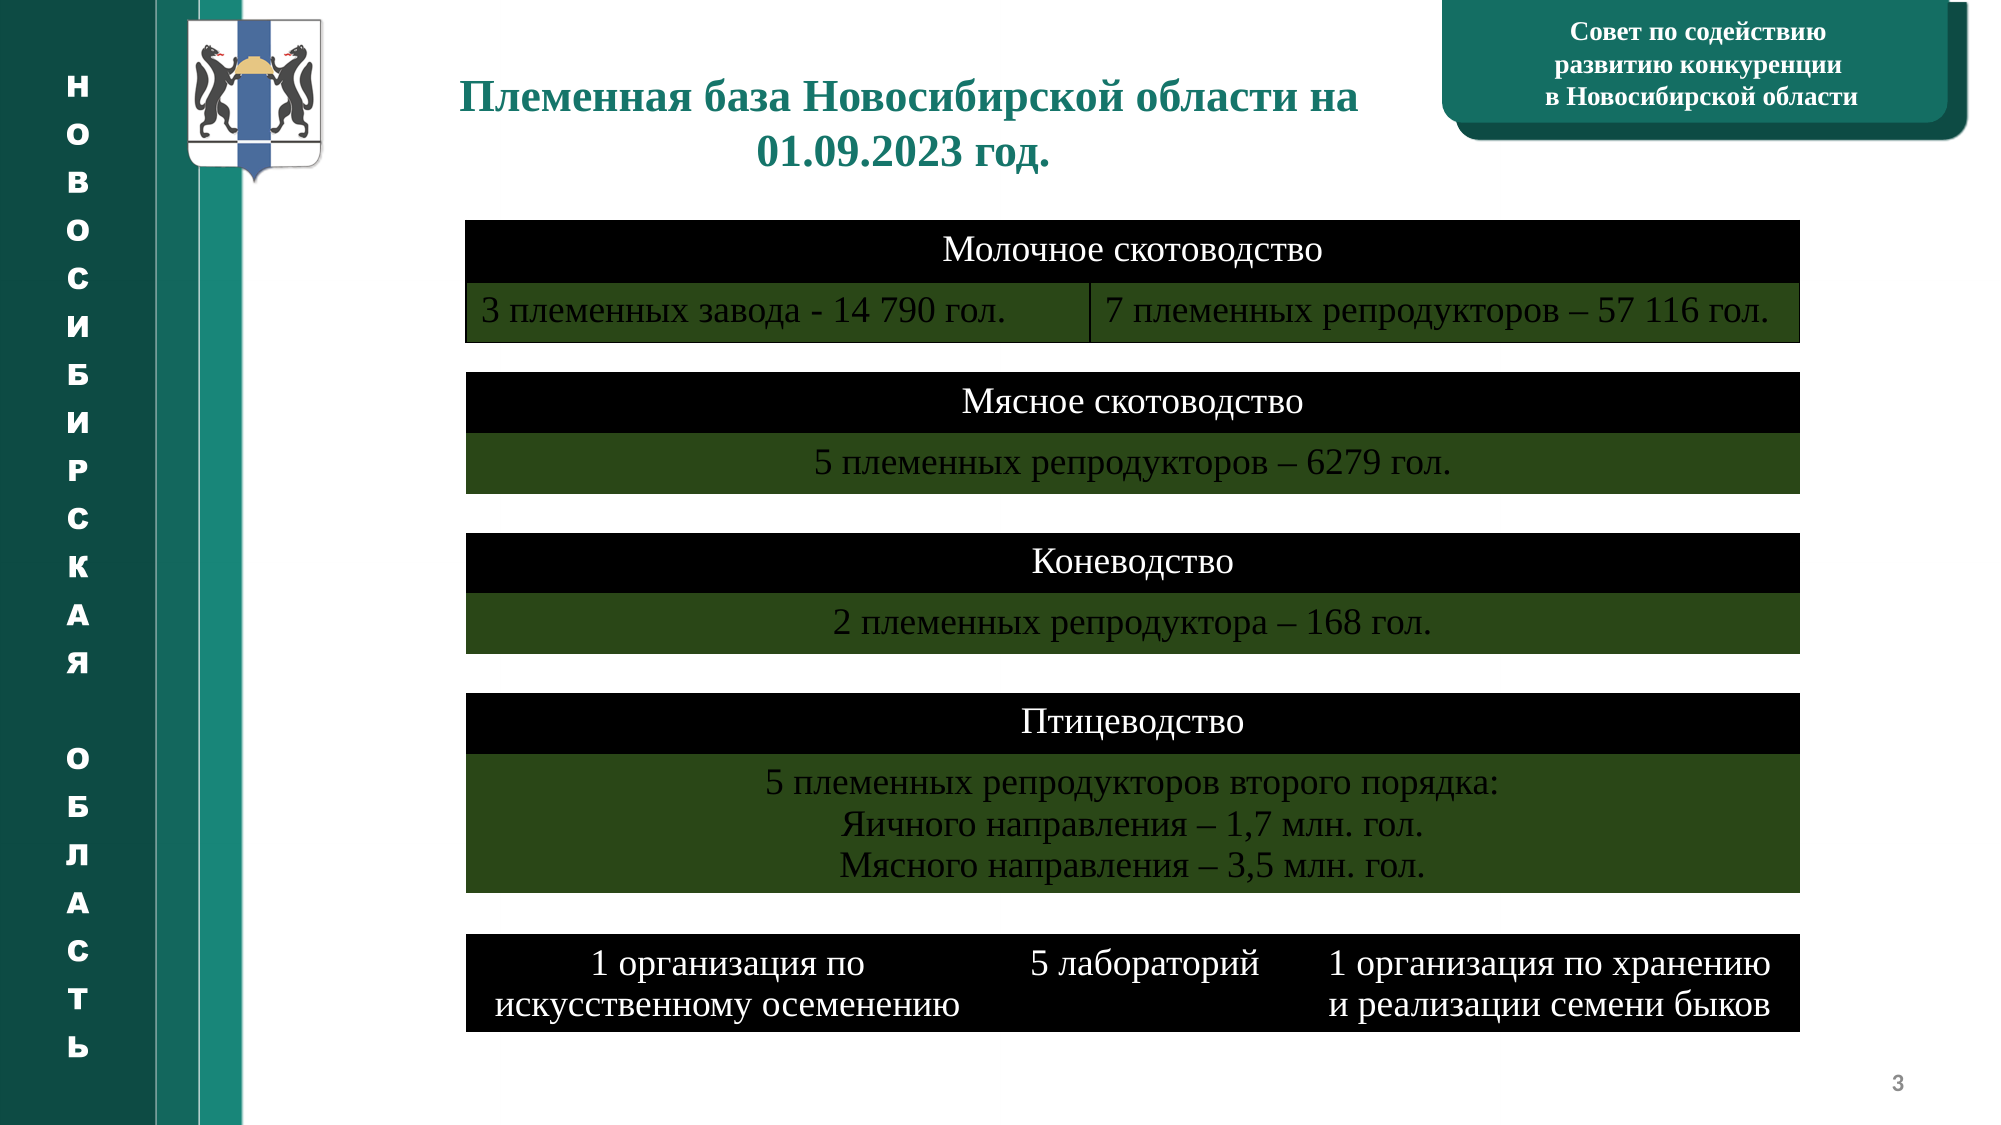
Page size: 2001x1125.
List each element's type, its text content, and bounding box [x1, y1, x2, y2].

table_header Коневодство [466, 533, 1800, 593]
table_header 1 организация по искусственному осеменению [466, 934, 990, 1032]
table_header 1 организация по хранению и реализации семени быков [1300, 934, 1800, 1032]
text_box [1441, 0, 1949, 125]
table_cell 7 племенных репродукторов – 57 116 гол. [1091, 283, 1799, 342]
table_cell 5 племенных репродукторов второго порядка: Яичного направления – 1,7 млн. гол. Мясного направления – 3,5 млн. гол. [466, 754, 1800, 893]
text_box Совет по содействию развитию конкуренции в Новосибирской области [1465, 27, 1938, 98]
text_box [1457, 1, 1967, 141]
text_box Племенная база Новосибирской области на 01.09.2023 год. [350, 19, 1457, 221]
slide_number 3 [1469, 1051, 1920, 1112]
table_cell 3 племенных завода - 14 790 гол. [467, 283, 1089, 342]
table_header 5 лабораторий [990, 934, 1300, 1032]
chart [789, 78, 1133, 206]
table_header Мясное скотоводство [466, 372, 1800, 433]
table_cell 5 племенных репродукторов – 6279 гол. [466, 433, 1800, 494]
table_cell 2 племенных репродуктора – 168 гол. [466, 593, 1800, 654]
picture [0, 0, 2001, 1125]
table_header Молочное скотоводство [467, 222, 1799, 281]
table_header Птицеводство [466, 693, 1800, 754]
